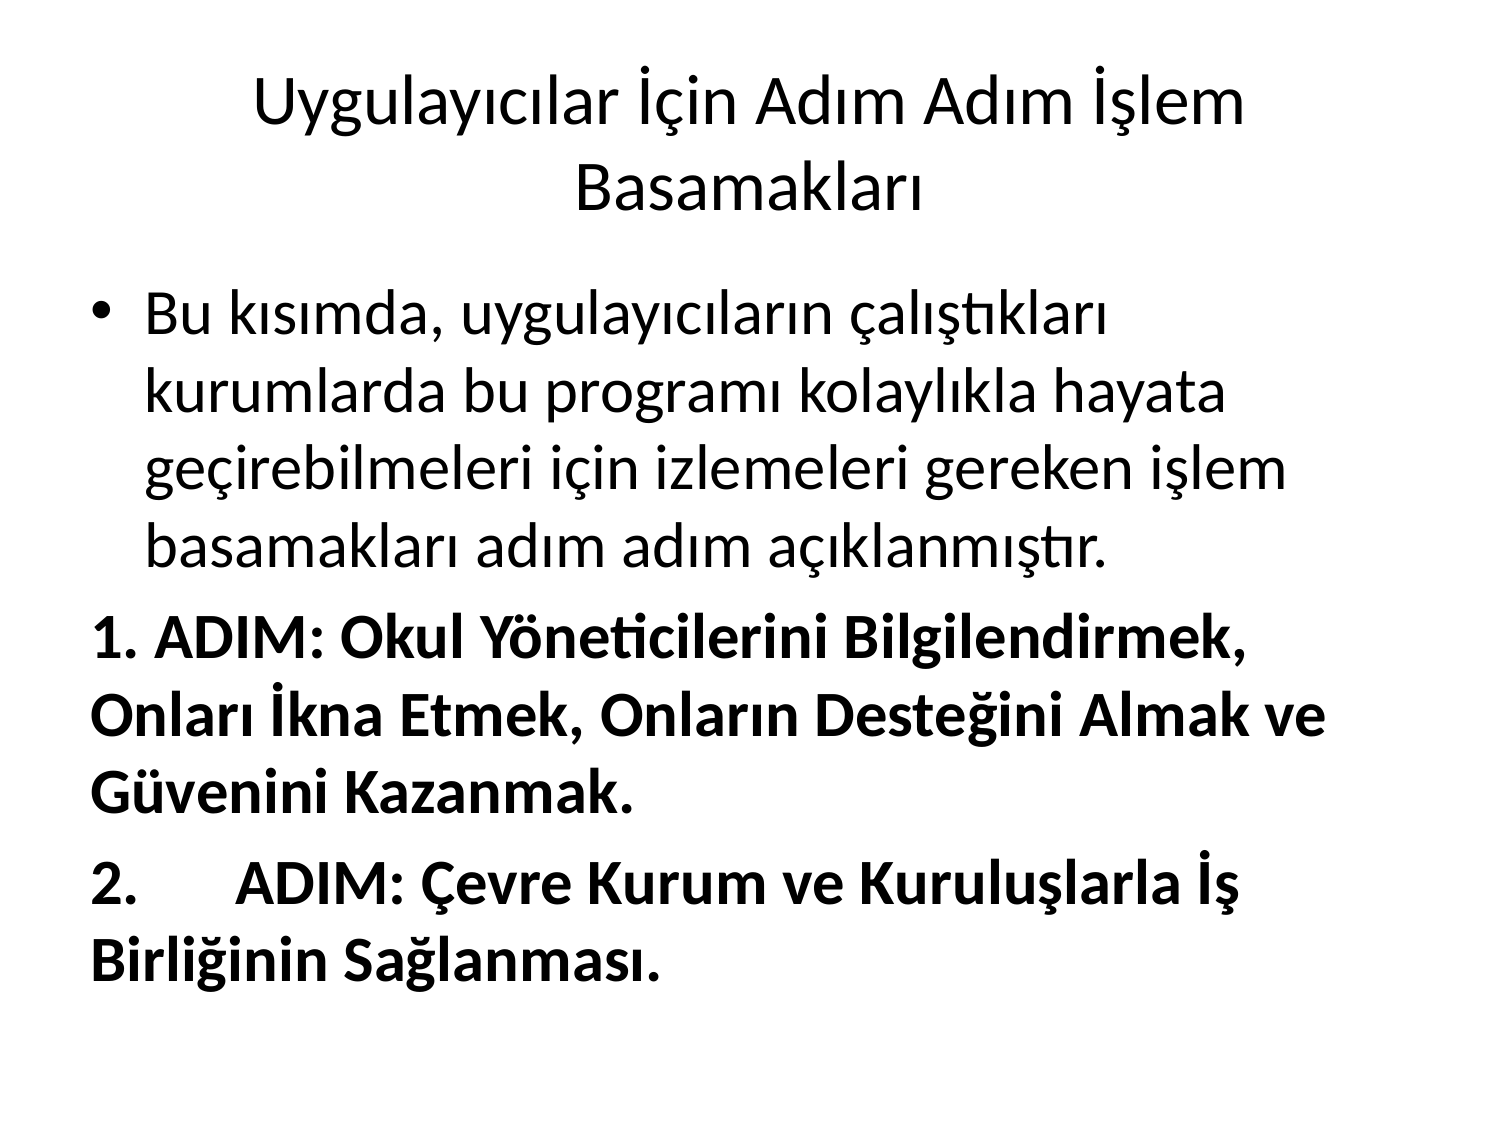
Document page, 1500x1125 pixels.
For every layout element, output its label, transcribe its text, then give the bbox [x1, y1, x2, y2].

list Bu kısımda, uygulayıcıların çalıştıkları kurumlarda bu programı kolaylıkla hayata geçirebilmeleri için izlemeleri gereken işlem basamakları adım adım açıklanmıştır. 1. ADIM: Okul Yöneticilerini Bilgilendirmek, Onları İkna Etmek, Onların Desteğini Almak ve Güvenini Kazanmak. 2. ADIM: Çevre Kurum ve Kuruluşlarla İş Birliğinin Sağlanması. [75, 262, 1425, 1005]
title Uygulayıcılar İçin Adım Adım İşlem Basamakları [75, 45, 1425, 233]
